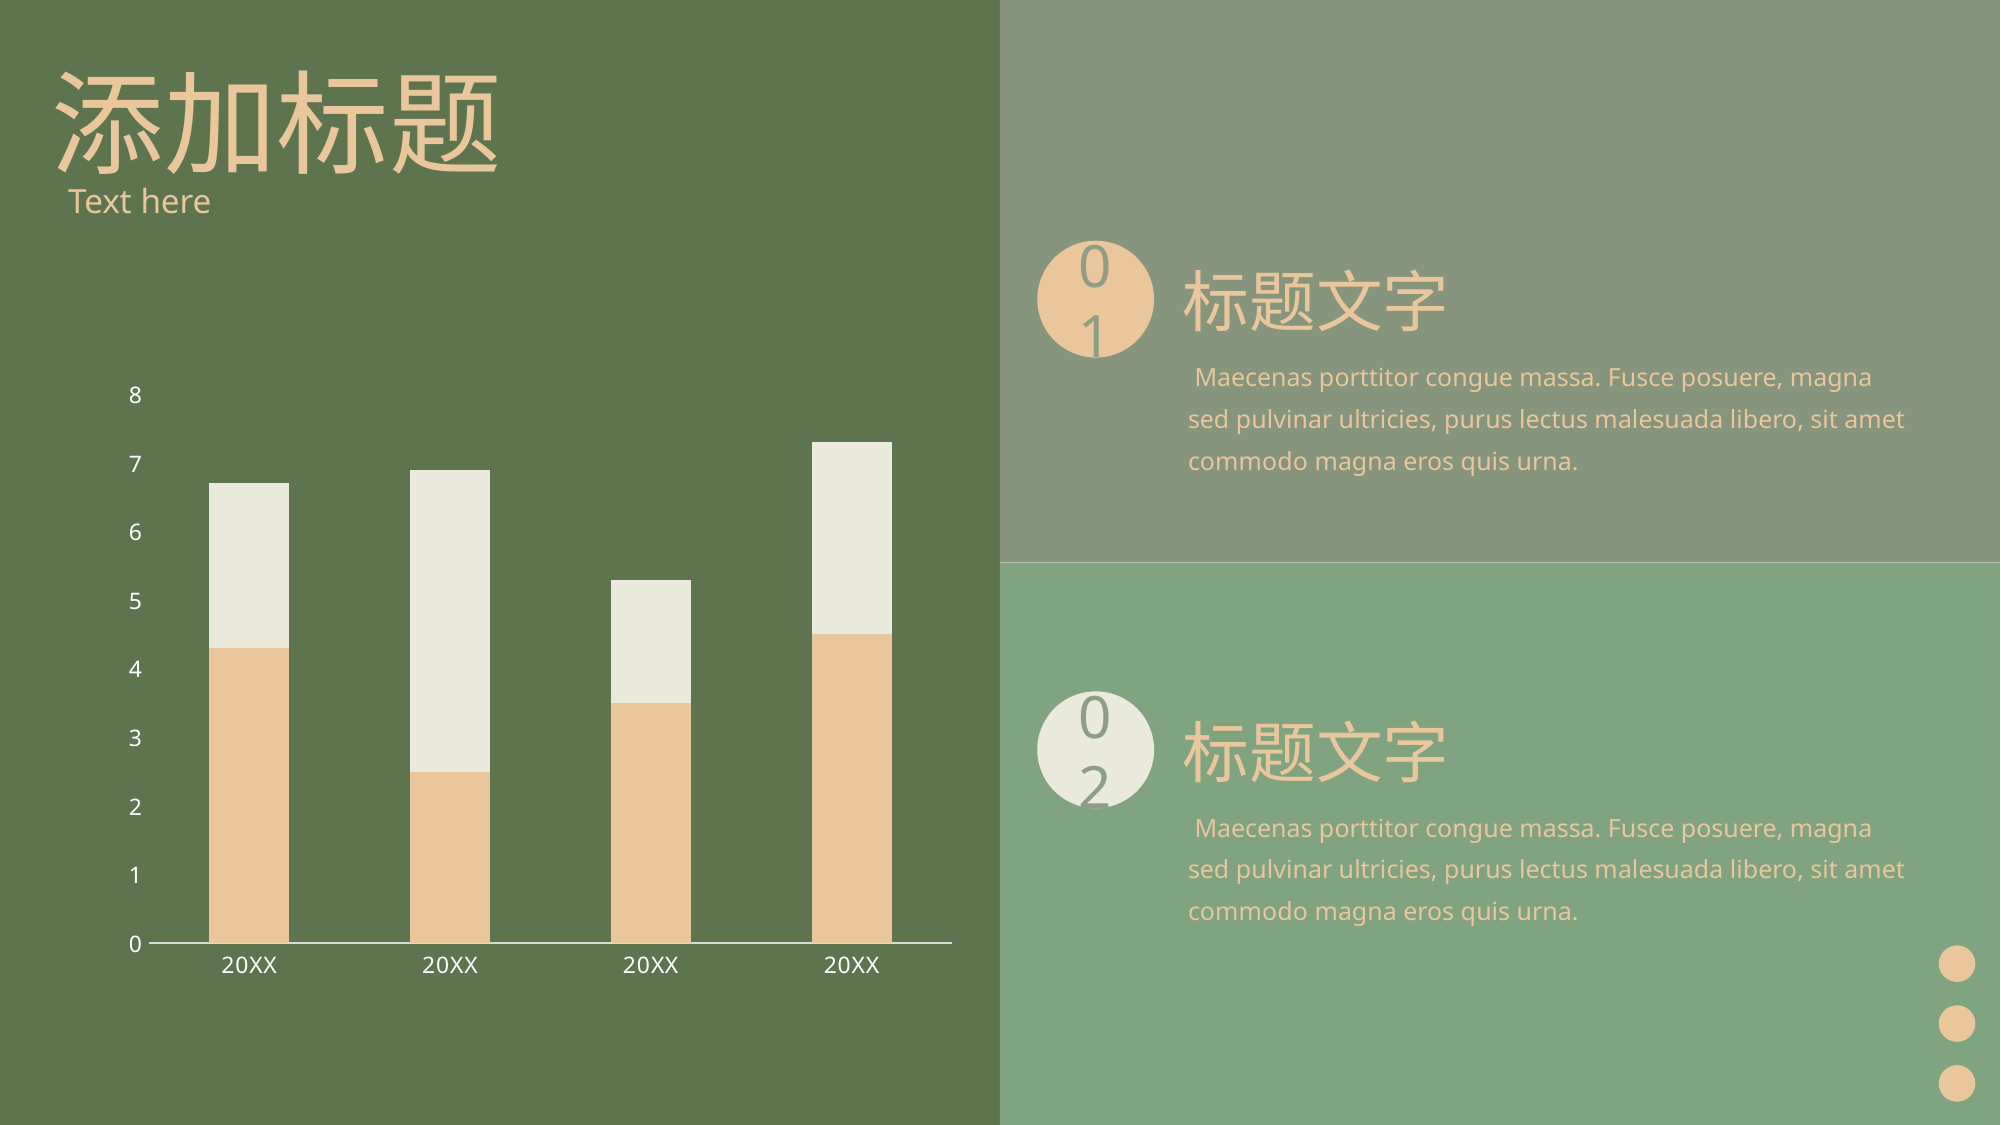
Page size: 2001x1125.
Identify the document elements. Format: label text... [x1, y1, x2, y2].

text_box Maecenas porttitor congue massa. Fusce posuere, magna sed pulvinar ultricies, purus lectus malesuada libero, sit amet commodo magna eros quis urna. [1173, 342, 1929, 525]
text_box [1937, 944, 1977, 984]
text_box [15, 17, 538, 242]
text_box 标题文字 [1167, 703, 1465, 799]
text_box [0, 0, 999, 1125]
text_box [999, 561, 2000, 1125]
text_box [999, 0, 2000, 561]
text_box Maecenas porttitor congue massa. Fusce posuere, magna sed pulvinar ultricies, purus lectus malesuada libero, sit amet commodo magna eros quis urna. [1173, 793, 1929, 975]
text_box [1937, 1064, 1977, 1103]
text_box 02 [1036, 690, 1156, 810]
text_box 标题文字 [1167, 252, 1465, 348]
chart [72, 378, 954, 1039]
text_box 01 [1036, 239, 1156, 359]
text_box [1937, 1004, 1977, 1043]
